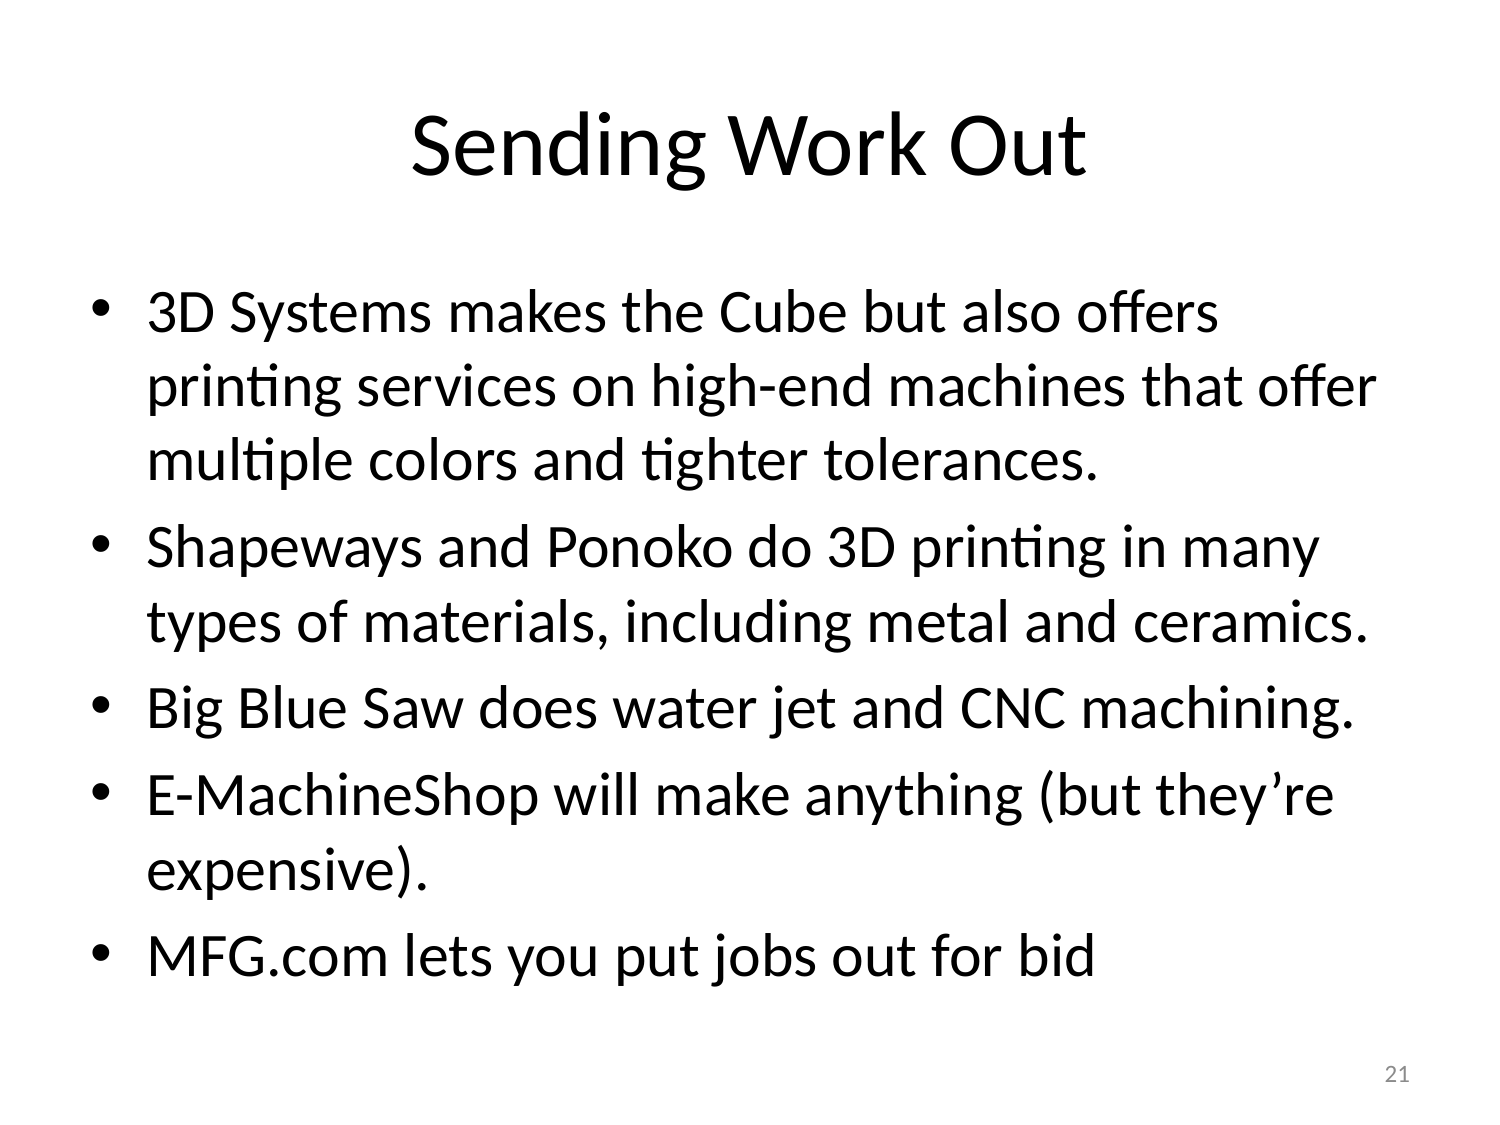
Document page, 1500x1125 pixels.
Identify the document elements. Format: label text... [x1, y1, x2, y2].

list 3D Systems makes the Cube but also offers printing services on high-end machines that offer multiple colors and tighter tolerances. Shapeways and Ponoko do 3D printing in many types of materials, including metal and ceramics. Big Blue Saw does water jet and CNC machining. E-MachineShop will make anything (but they’re expensive). MFG.com lets you put jobs out for bid [75, 262, 1425, 1005]
slide_number 21 [1074, 1042, 1425, 1103]
title Sending Work Out [75, 45, 1425, 233]
